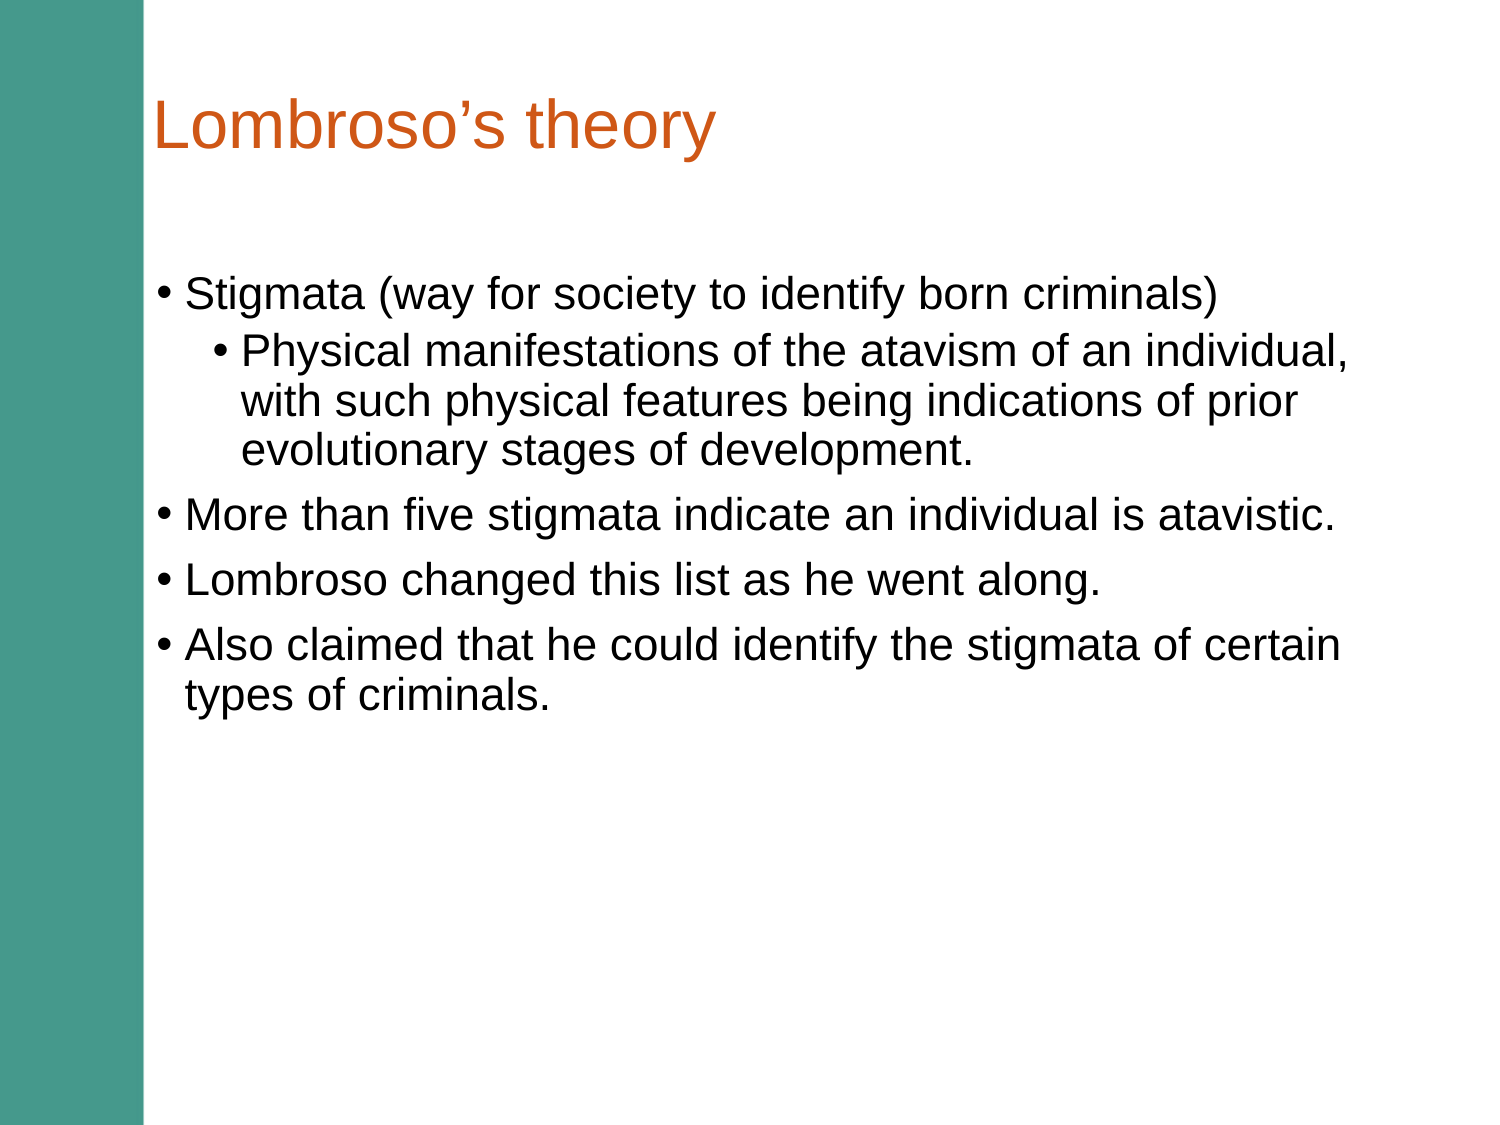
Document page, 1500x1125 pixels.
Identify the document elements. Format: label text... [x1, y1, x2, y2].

list Stigmata (way for society to identify born criminals) Physical manifestations of the atavism of an individual, with such physical features being indications of prior evolutionary stages of development. More than five stigmata indicate an individual is atavistic. Lombroso changed this list as he went along. Also claimed that he could identify the stigmata of certain types of criminals. [141, 262, 1425, 875]
picture [0, 0, 1500, 1125]
title Lombroso’s theory [137, 62, 1432, 191]
